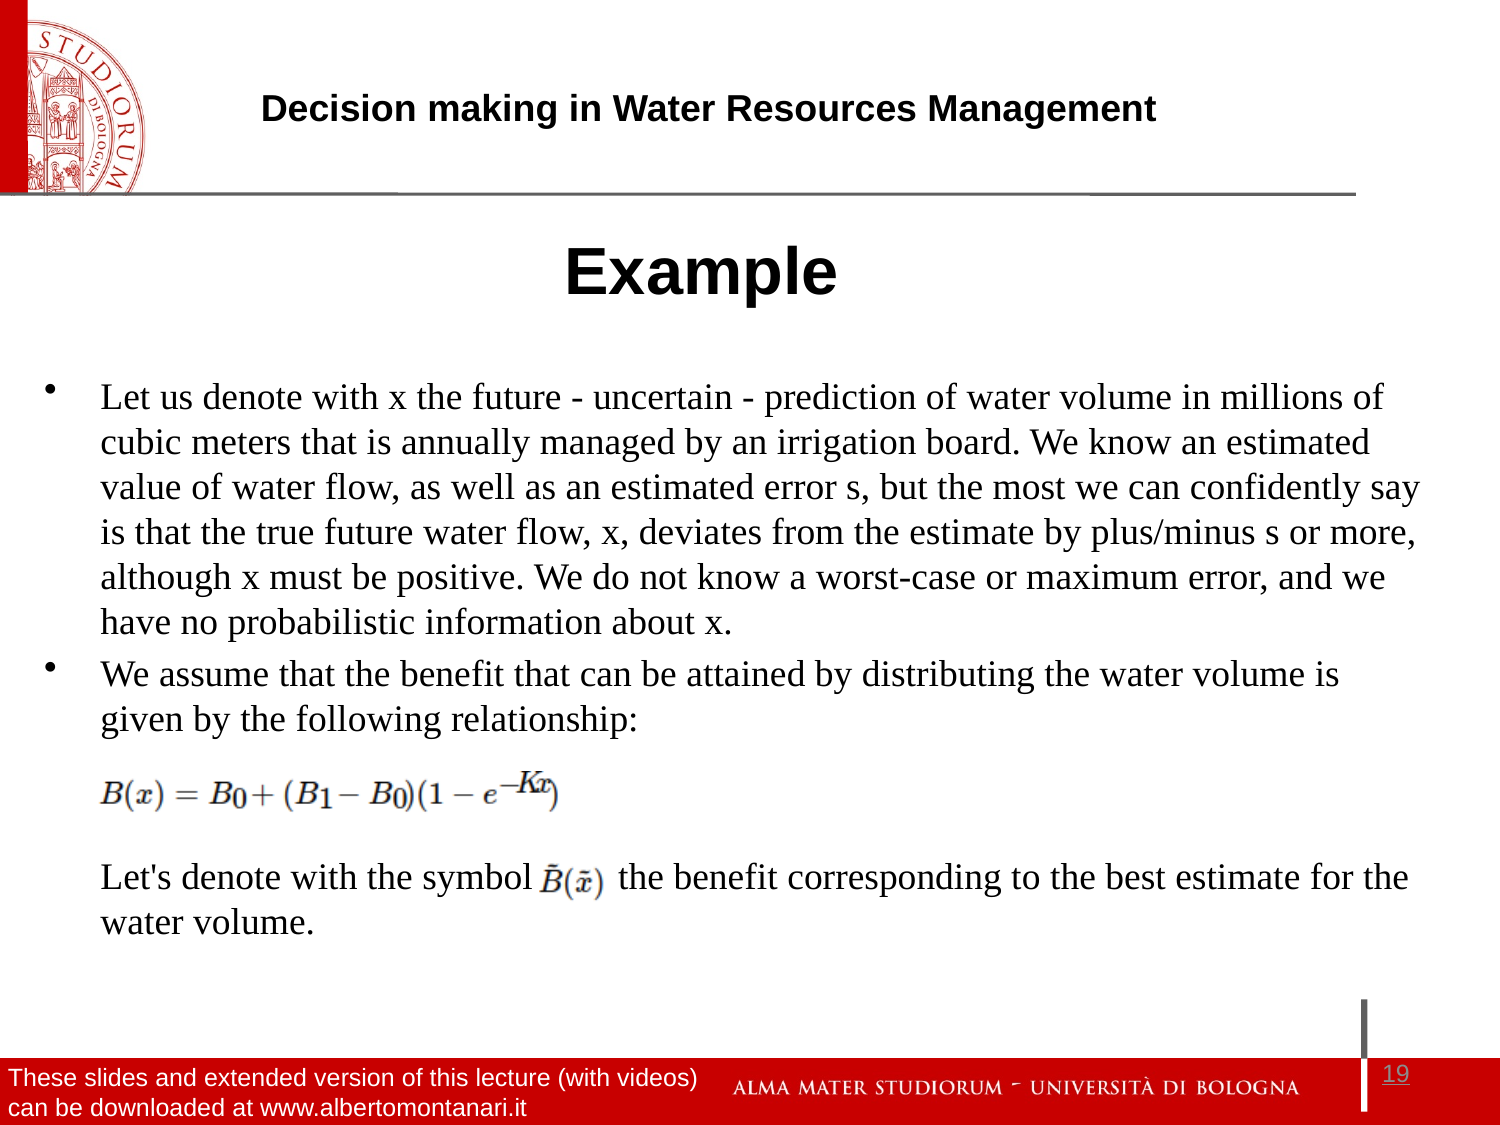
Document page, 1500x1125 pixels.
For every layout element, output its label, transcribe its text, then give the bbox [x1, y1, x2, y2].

list Let us denote with x the future - uncertain - prediction of water volume in millions of cubic meters that is annually managed by an irrigation board. We know an estimated value of water flow, as well as an estimated error s, but the most we can confidently say is that the true future water flow, x, deviates from the estimate by plus/minus s or more, although x must be positive. We do not know a worst-case or maximum error, and we have no probabilistic information about x. We assume that the benefit that can be attained by distributing the water volume is given by the following relationship: Let's denote with the symbol the benefit corresponding to the best estimate for the water volume. [29, 364, 1447, 1017]
text_box Example [105, 220, 1298, 316]
picture [538, 859, 605, 906]
picture [0, 1058, 1500, 1125]
picture [93, 771, 562, 816]
picture [28, 16, 151, 192]
slide_number 19 [1074, 1042, 1425, 1103]
